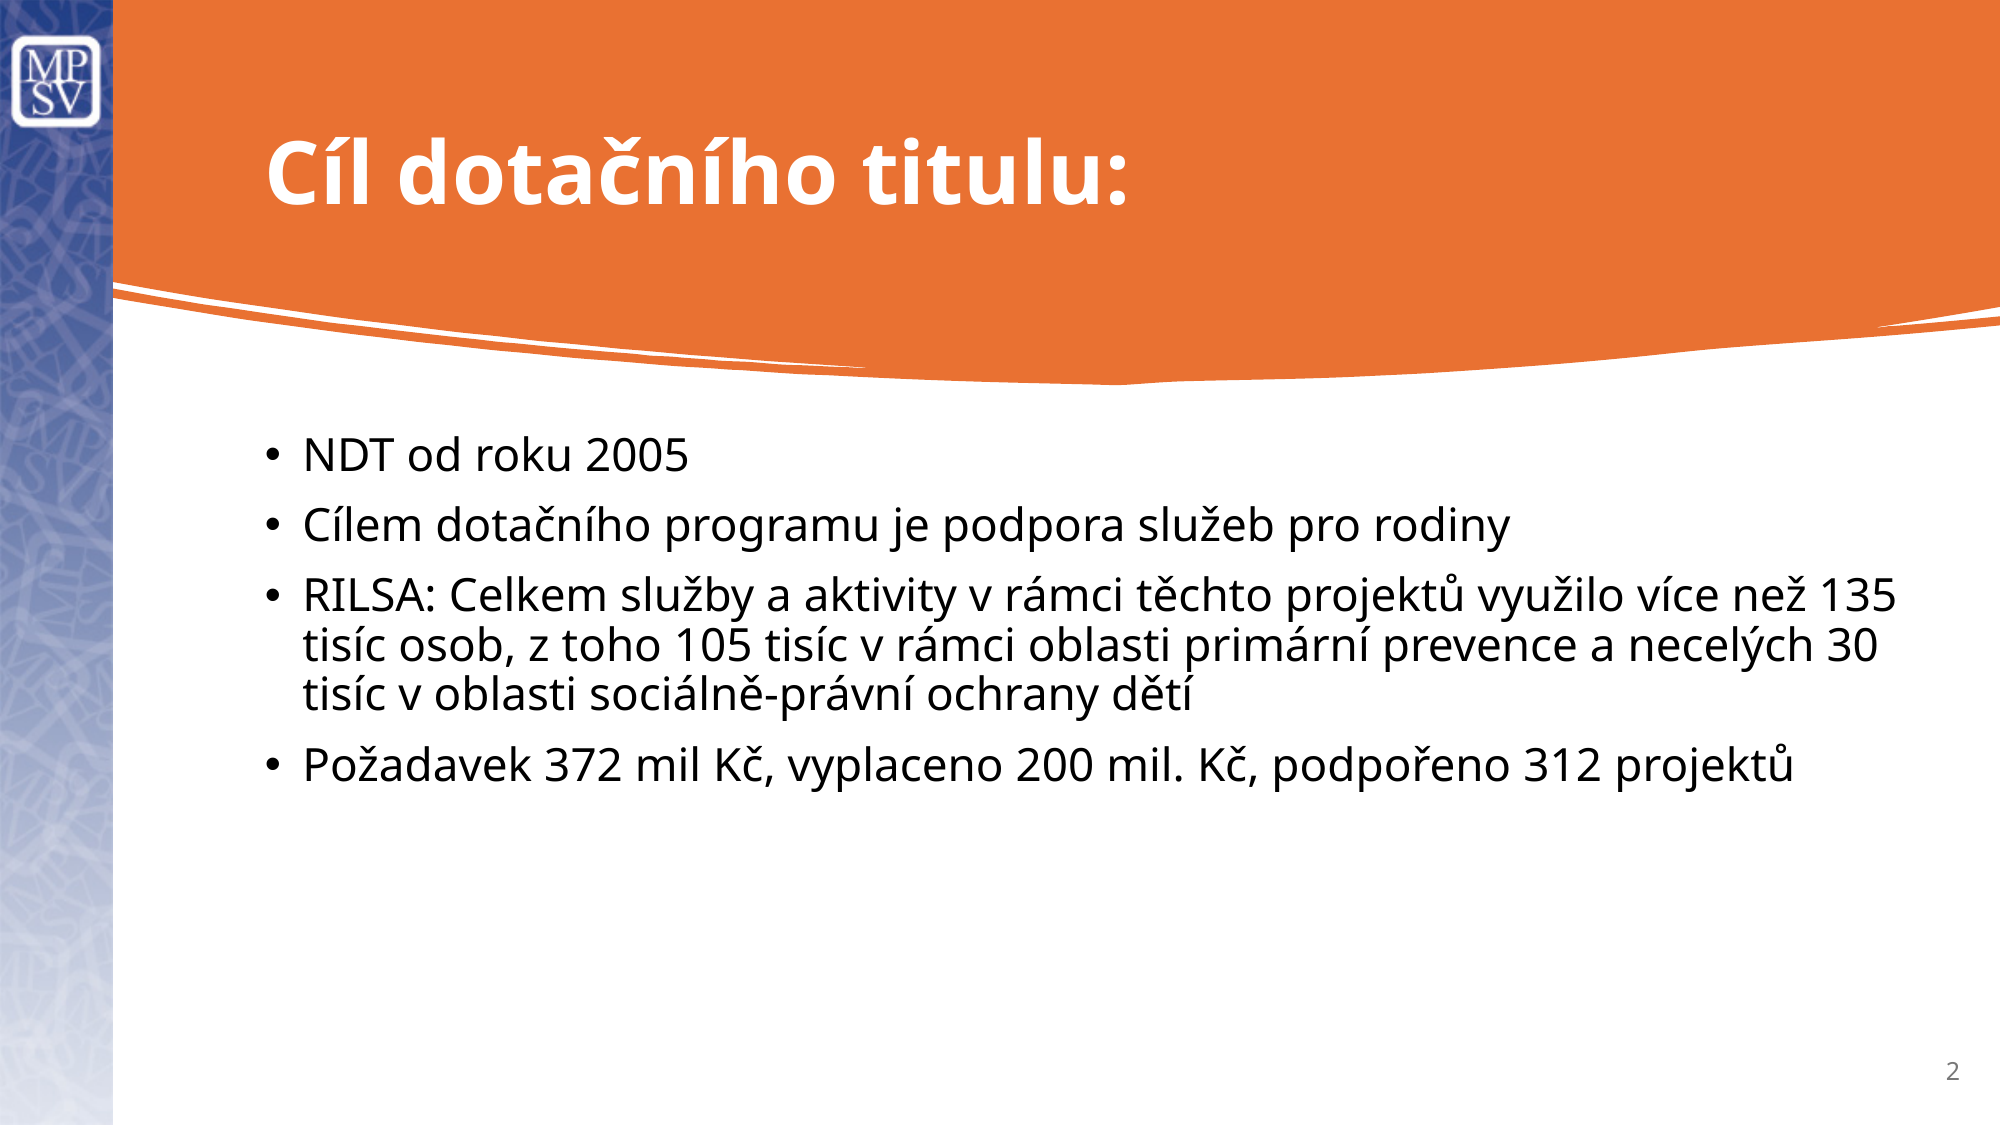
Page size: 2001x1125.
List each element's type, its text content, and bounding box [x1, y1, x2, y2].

title Cíl dotačního titulu: [249, 65, 1975, 287]
picture [0, 0, 113, 1125]
text_box [113, 0, 2000, 386]
list NDT od roku 2005 Cílem dotačního programu je podpora služeb pro rodiny RILSA: Celkem služby a aktivity v rámci těchto projektů využilo více než 135 tisíc osob, z toho 105 tisíc v rámci oblasti primární prevence a necelých 30 tisíc v oblasti sociálně-právní ochrany dětí Požadavek 372 mil Kč, vyplaceno 200 mil. Kč, podpořeno 312 projektů [249, 424, 1975, 1014]
text_box [113, 298, 2000, 1125]
slide_number 2 [1524, 1042, 1975, 1103]
text_box [113, 283, 812, 365]
